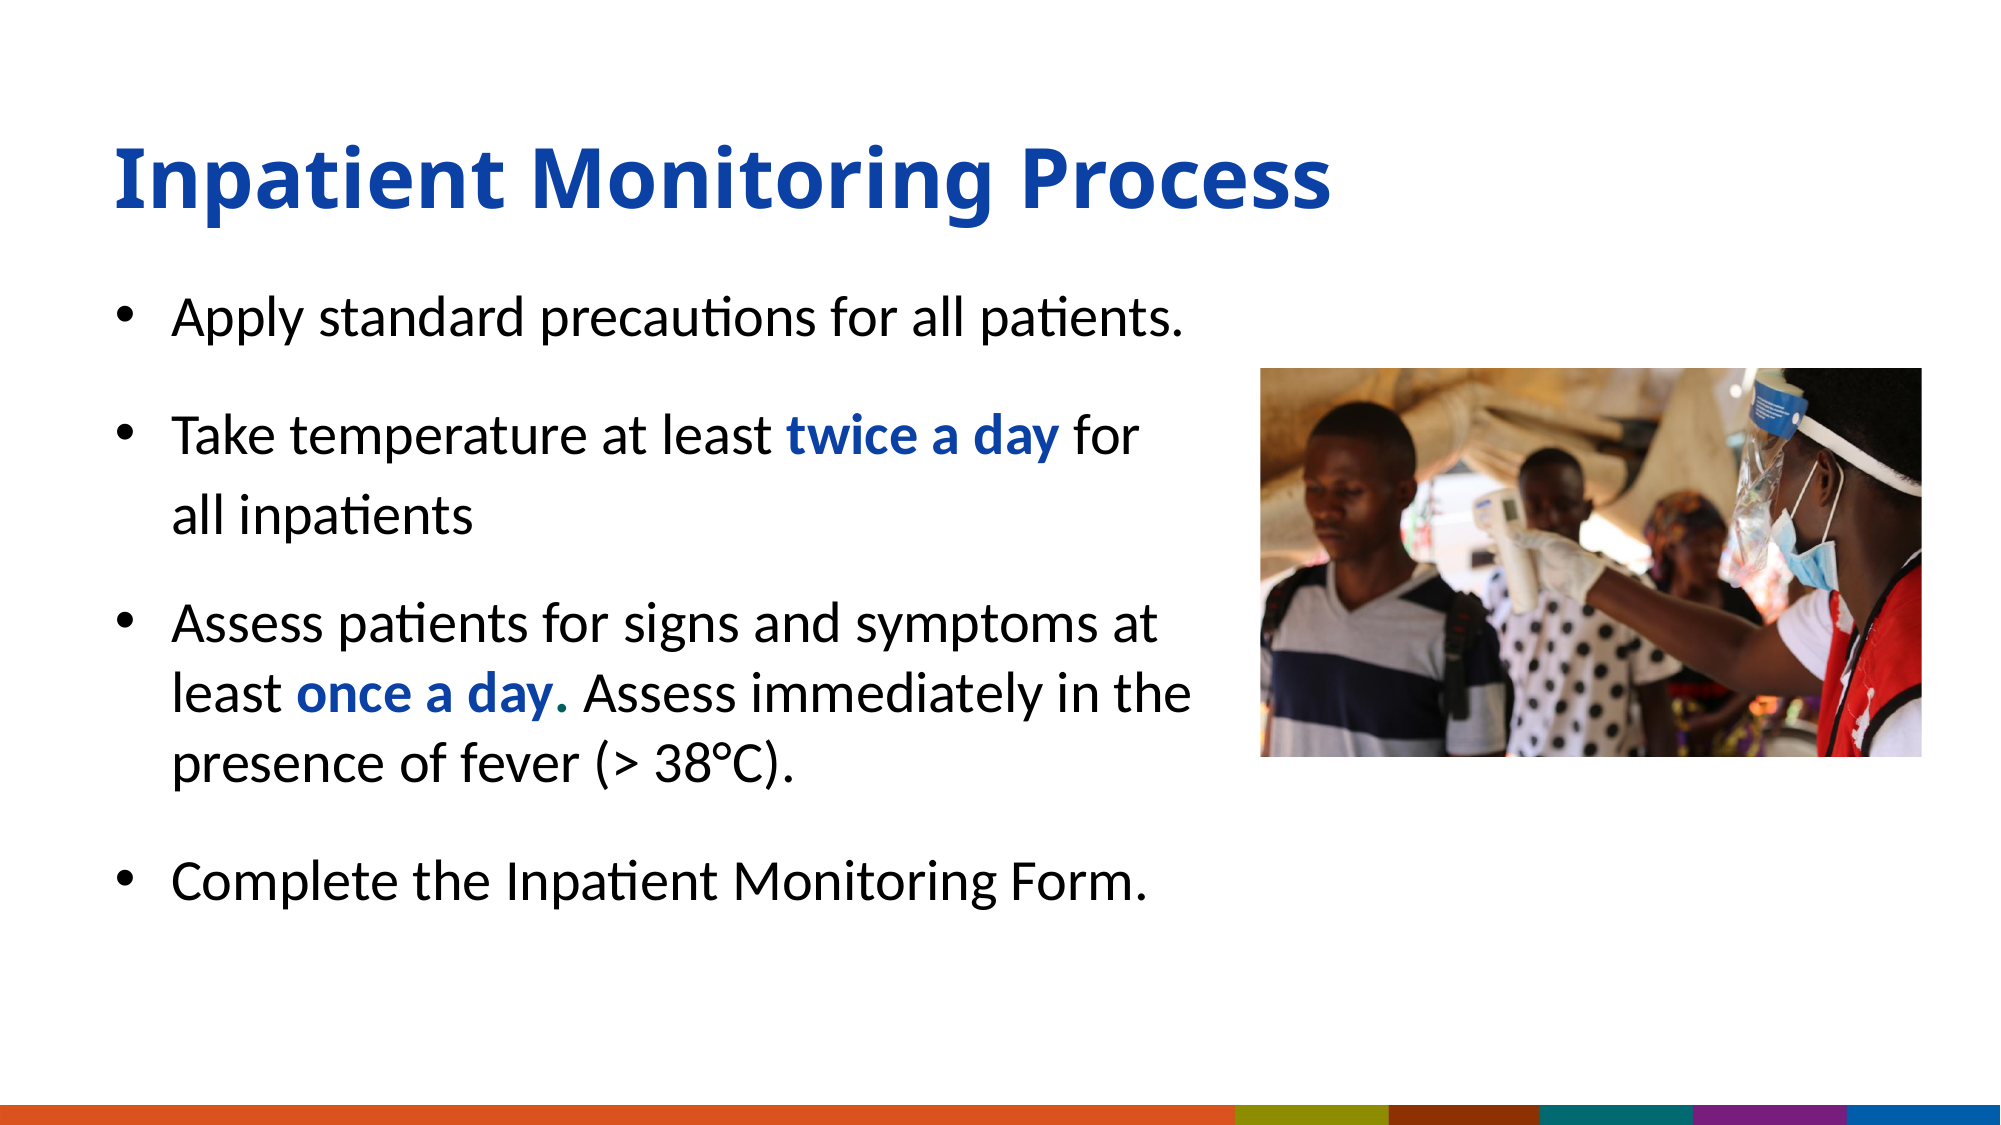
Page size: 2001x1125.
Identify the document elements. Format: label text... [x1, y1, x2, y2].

title Inpatient Monitoring Process [99, 45, 1900, 233]
text_box Apply standard precautions for all patients. Take temperature at least twice a day for all inpatients Assess patients for signs and symptoms at least once a day. Assess immediately in the presence of fever (> 38°C). Complete the Inpatient Monitoring Form. [99, 260, 1223, 920]
picture [0, 1105, 2000, 1125]
picture [1260, 368, 1922, 757]
